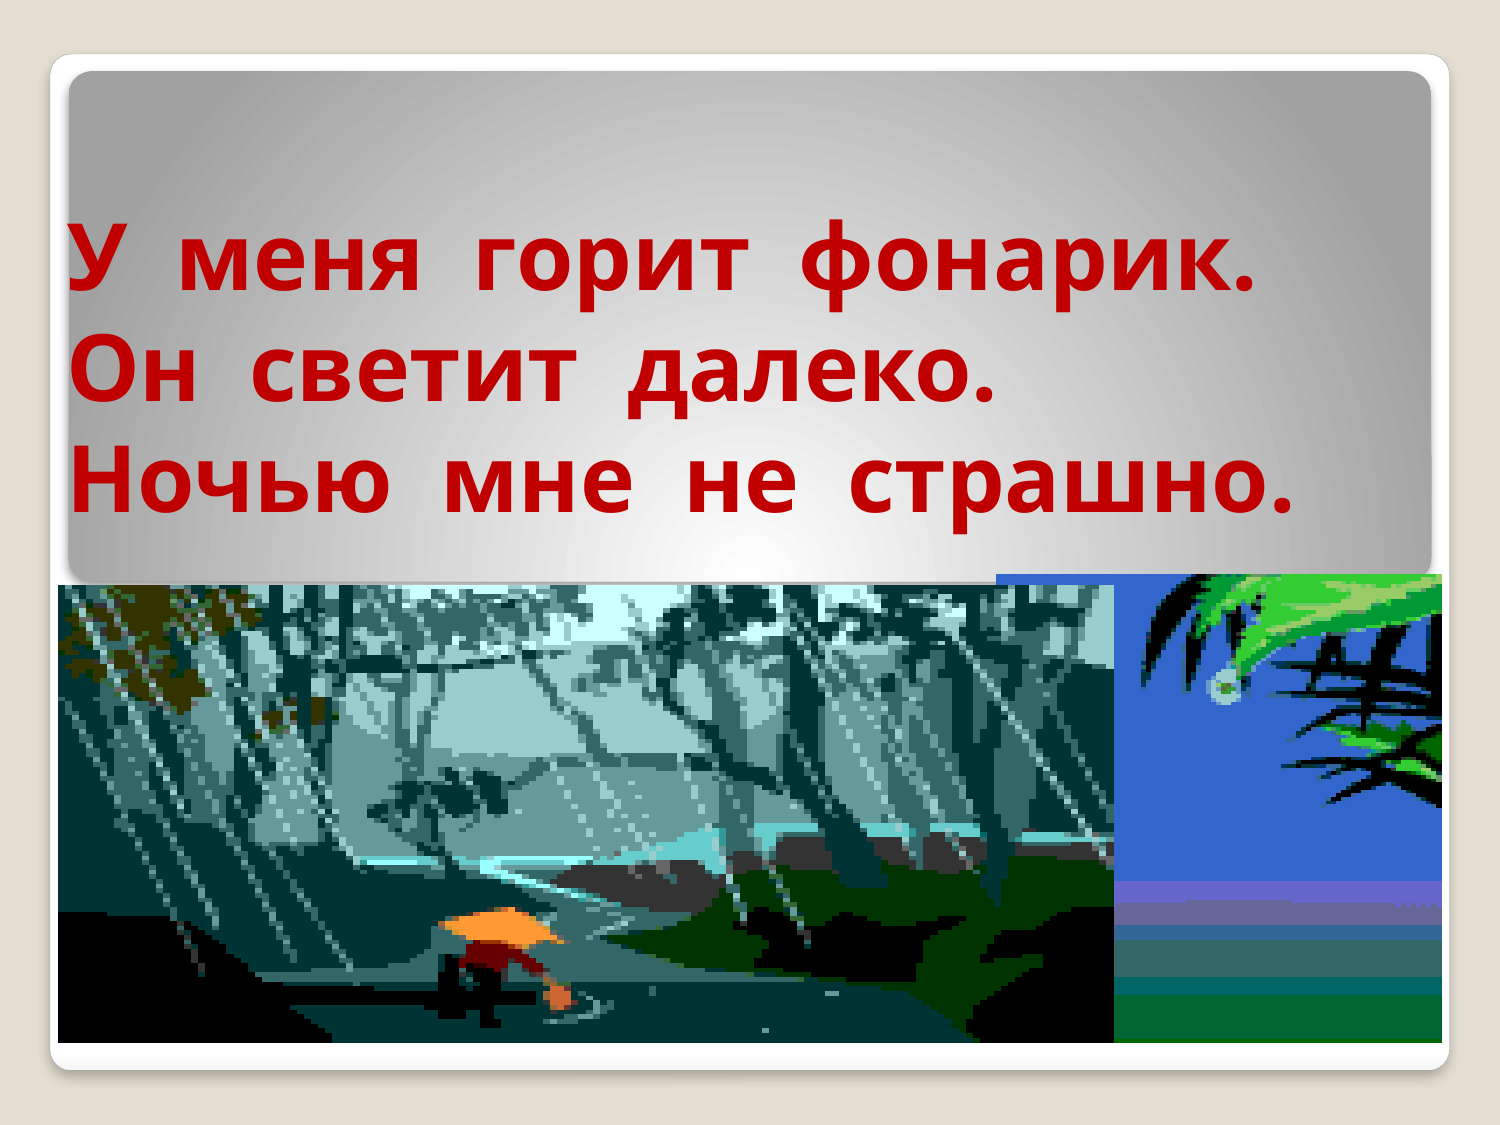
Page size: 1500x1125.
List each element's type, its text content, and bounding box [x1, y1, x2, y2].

picture [58, 573, 1442, 1044]
title У меня горит фонарик. Он светит далеко. Ночью мне не страшно. [58, 187, 1394, 539]
